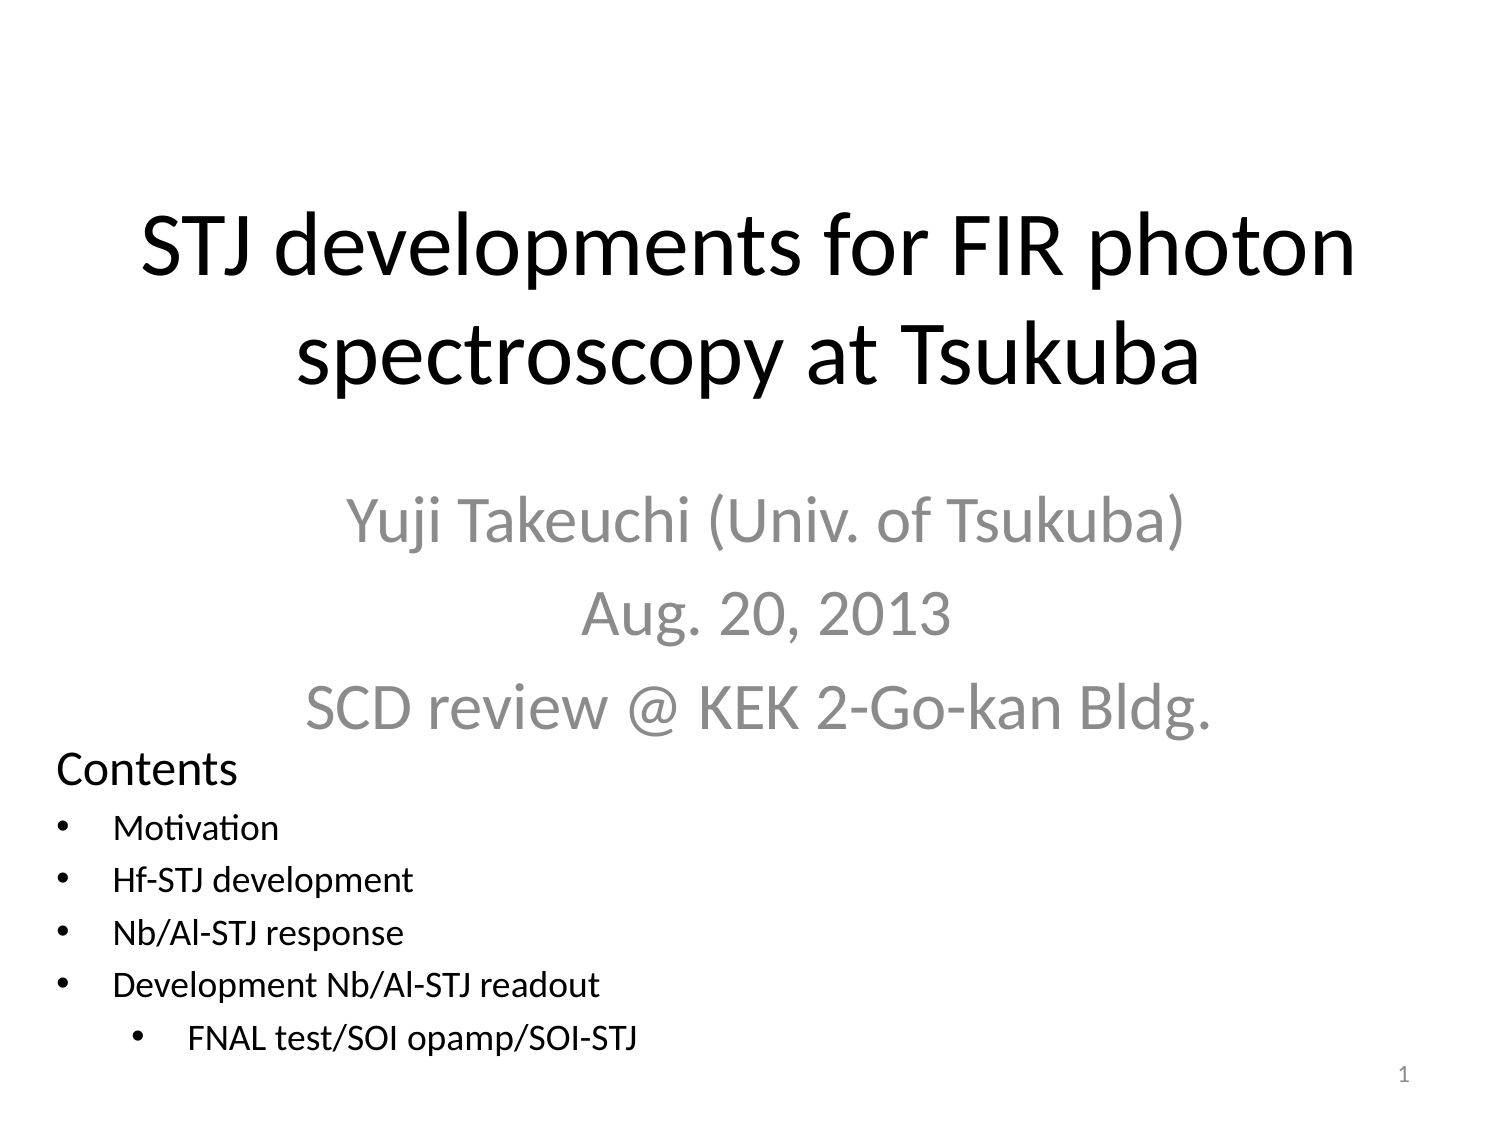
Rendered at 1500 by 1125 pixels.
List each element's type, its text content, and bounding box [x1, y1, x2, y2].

subtitle Yuji Takeuchi (Univ. of Tsukuba) Aug. 20, 2013 SCD review @ KEK 2-Go-kan Bldg. [242, 468, 1293, 756]
slide_number 1 [1074, 1042, 1425, 1103]
text_box Contents Motivation Hf-STJ development Nb/Al-STJ response Development Nb/Al-STJ readout FNAL test/SOI opamp/SOI-STJ [41, 727, 1164, 1083]
title STJ developments for FIR photon spectroscopy at Tsukuba [112, 172, 1388, 414]
